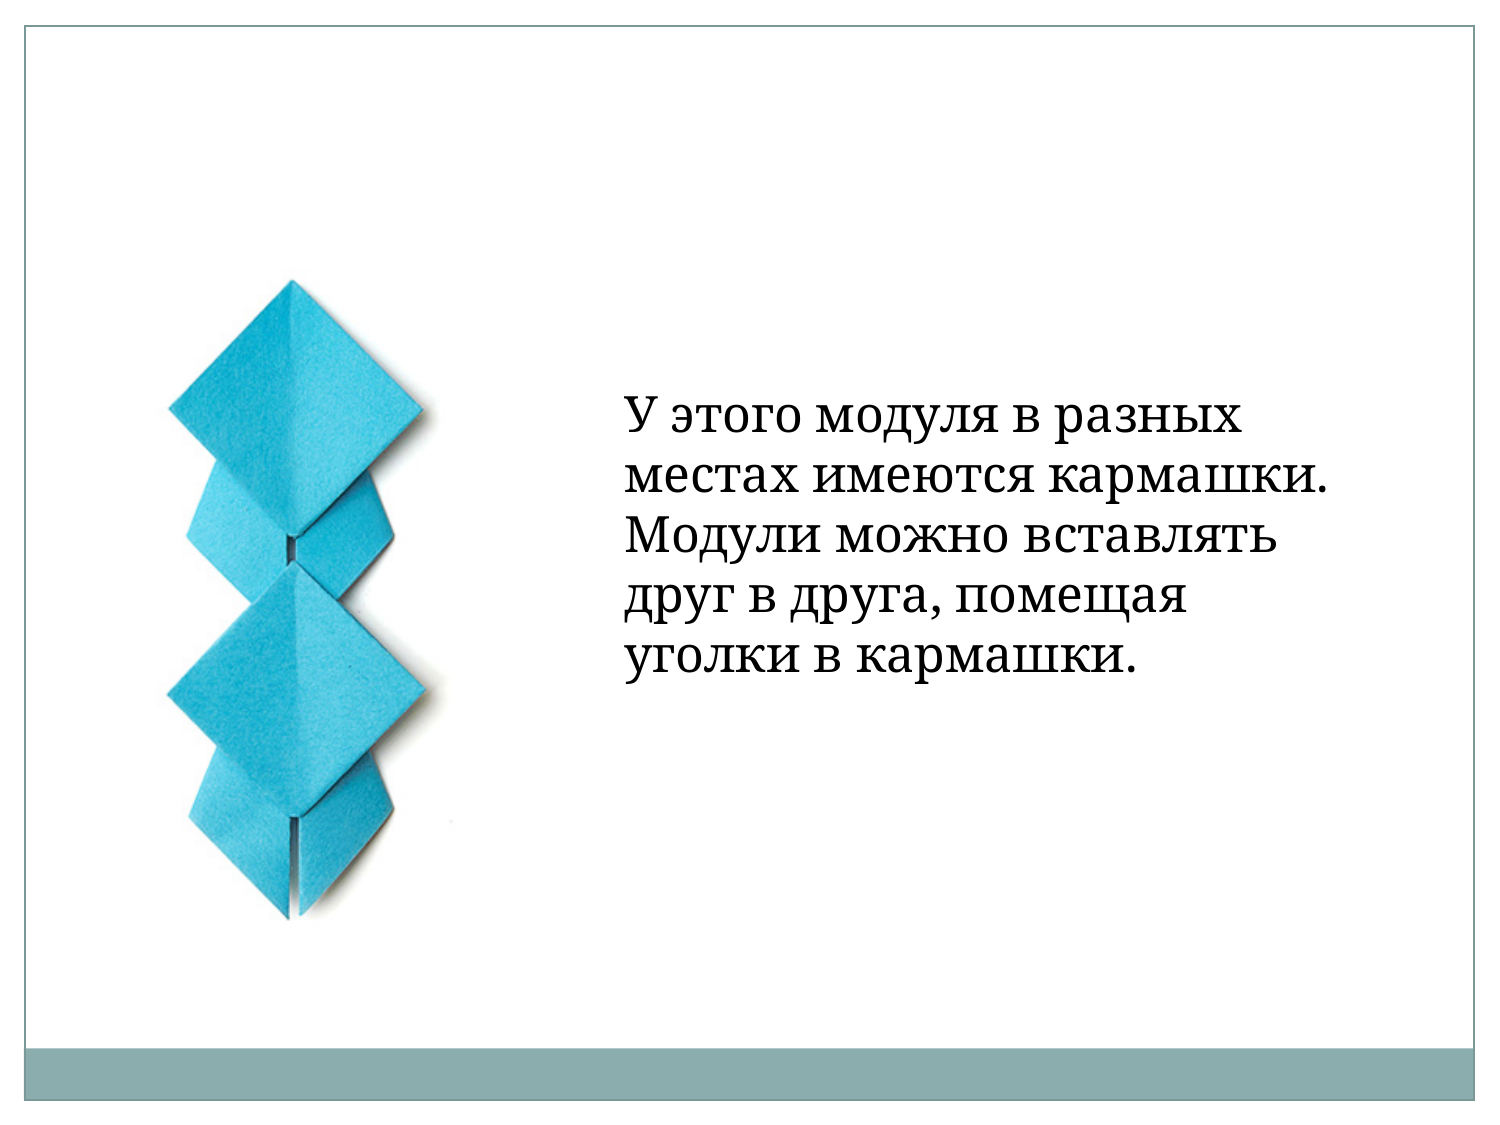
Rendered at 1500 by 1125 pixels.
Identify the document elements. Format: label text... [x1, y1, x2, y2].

text_box У этого модуля в разных местах имеются кармашки. Модули можно вставлять друг в друга, помещая уголки в кармашки. [609, 374, 1383, 735]
picture [81, 257, 505, 952]
